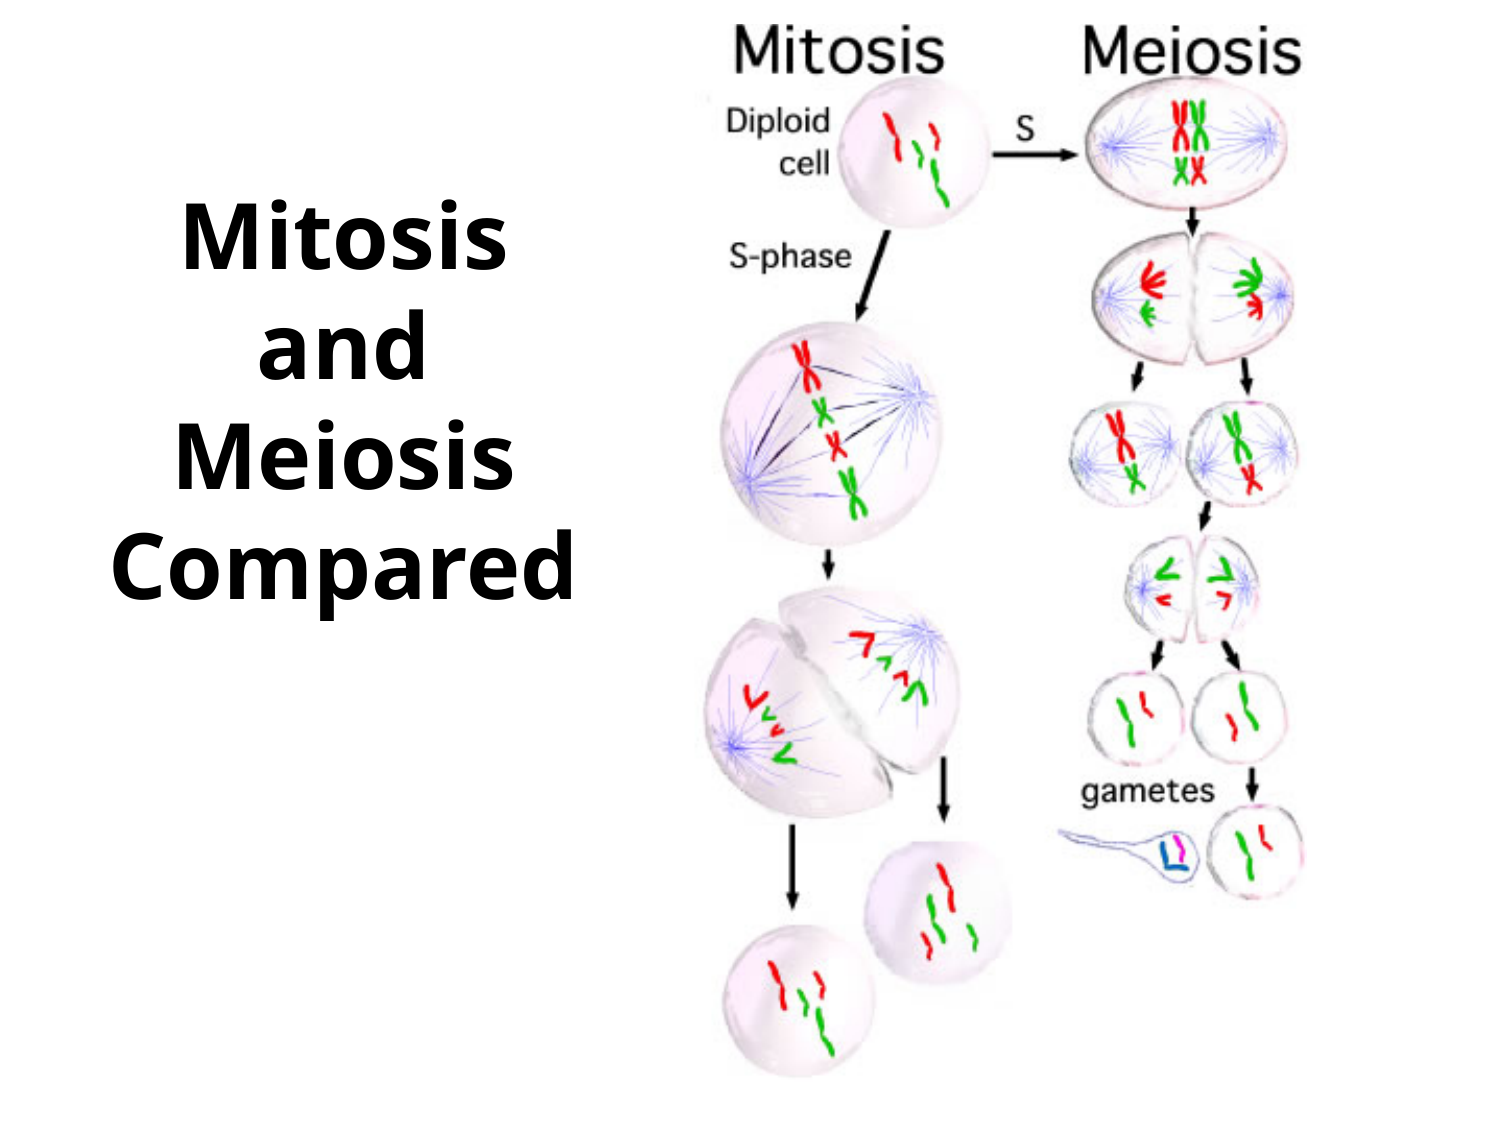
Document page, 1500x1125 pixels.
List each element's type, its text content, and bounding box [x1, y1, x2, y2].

title Mitosis and Meiosis Compared [74, 44, 613, 751]
picture [662, 24, 1307, 1082]
